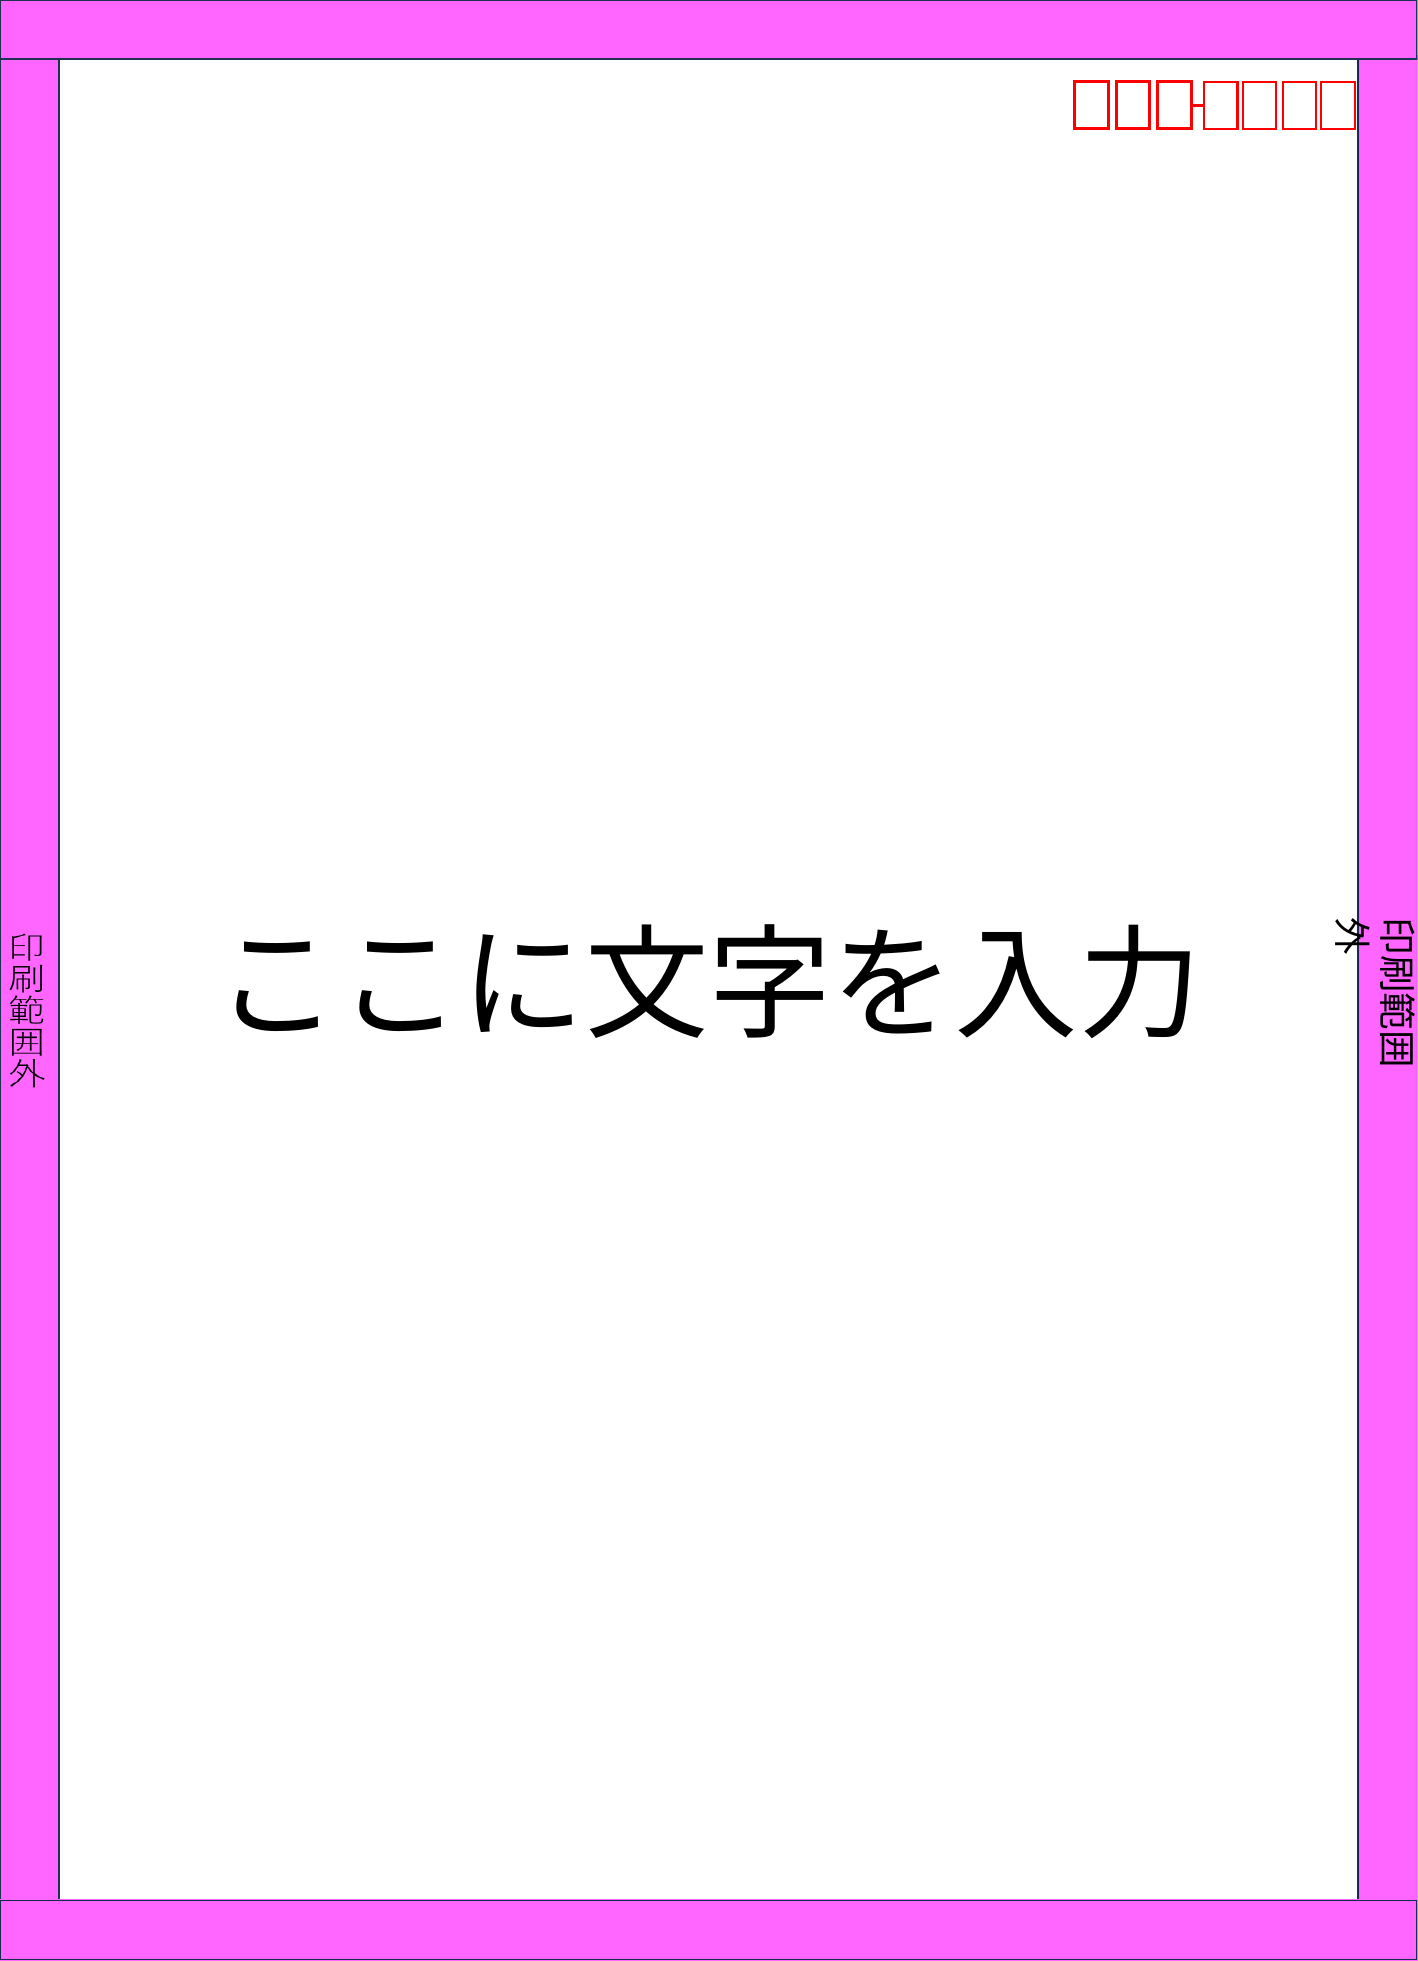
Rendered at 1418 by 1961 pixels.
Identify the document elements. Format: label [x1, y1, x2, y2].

picture [0, 1900, 1417, 1960]
picture [1357, 60, 1418, 1899]
text_box [46, 293, 1358, 1872]
picture [0, 911, 46, 1107]
